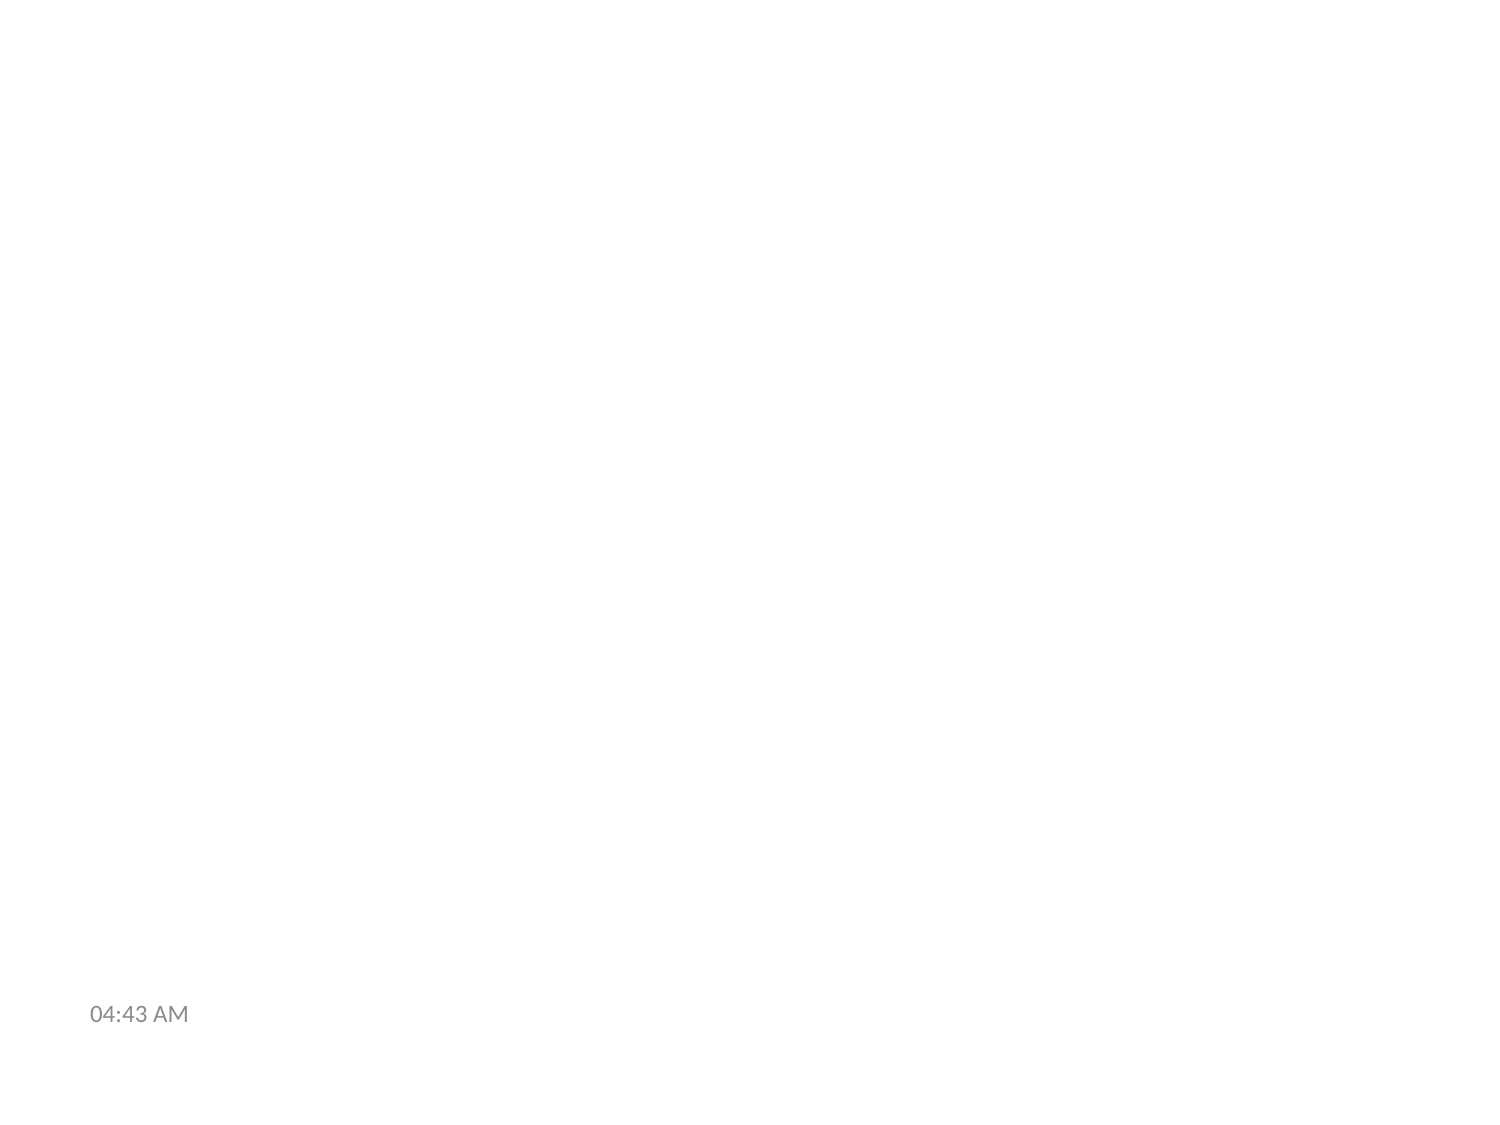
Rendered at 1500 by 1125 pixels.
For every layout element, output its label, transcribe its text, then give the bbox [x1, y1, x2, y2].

text_box 3:35 PM [75, 982, 425, 1043]
